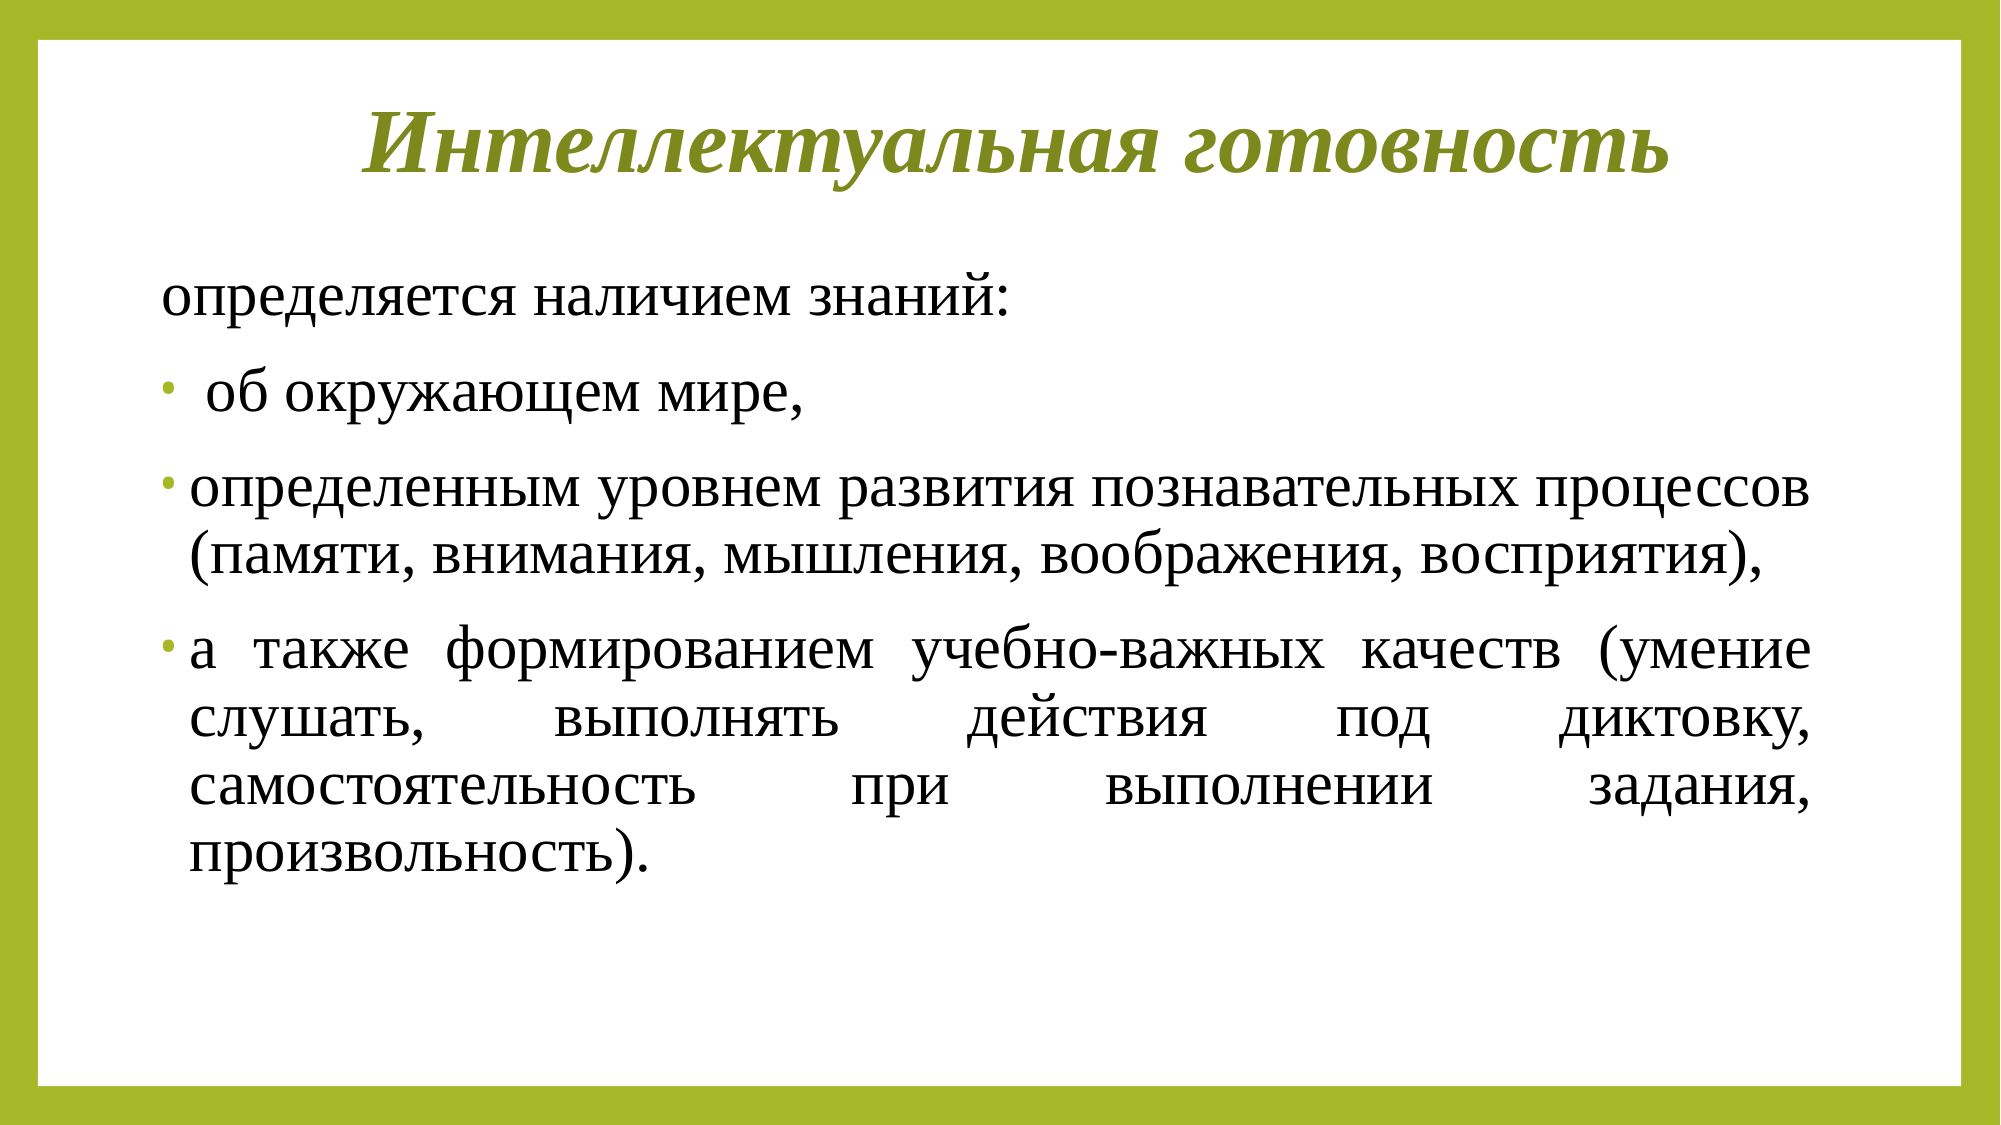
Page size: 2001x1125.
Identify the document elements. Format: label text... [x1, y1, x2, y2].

title Интеллектуальная готовность [207, 31, 1828, 254]
list определяется наличием знаний: об окружающем мире, определенным уровнем развития познавательных процессов (памяти, внимания, мышления, воображения, восприятия), а также формированием учебно-важных качеств (умение слушать, выполнять действия под диктовку, самостоятельность при выполнении задания, произвольность). [139, 254, 1828, 950]
